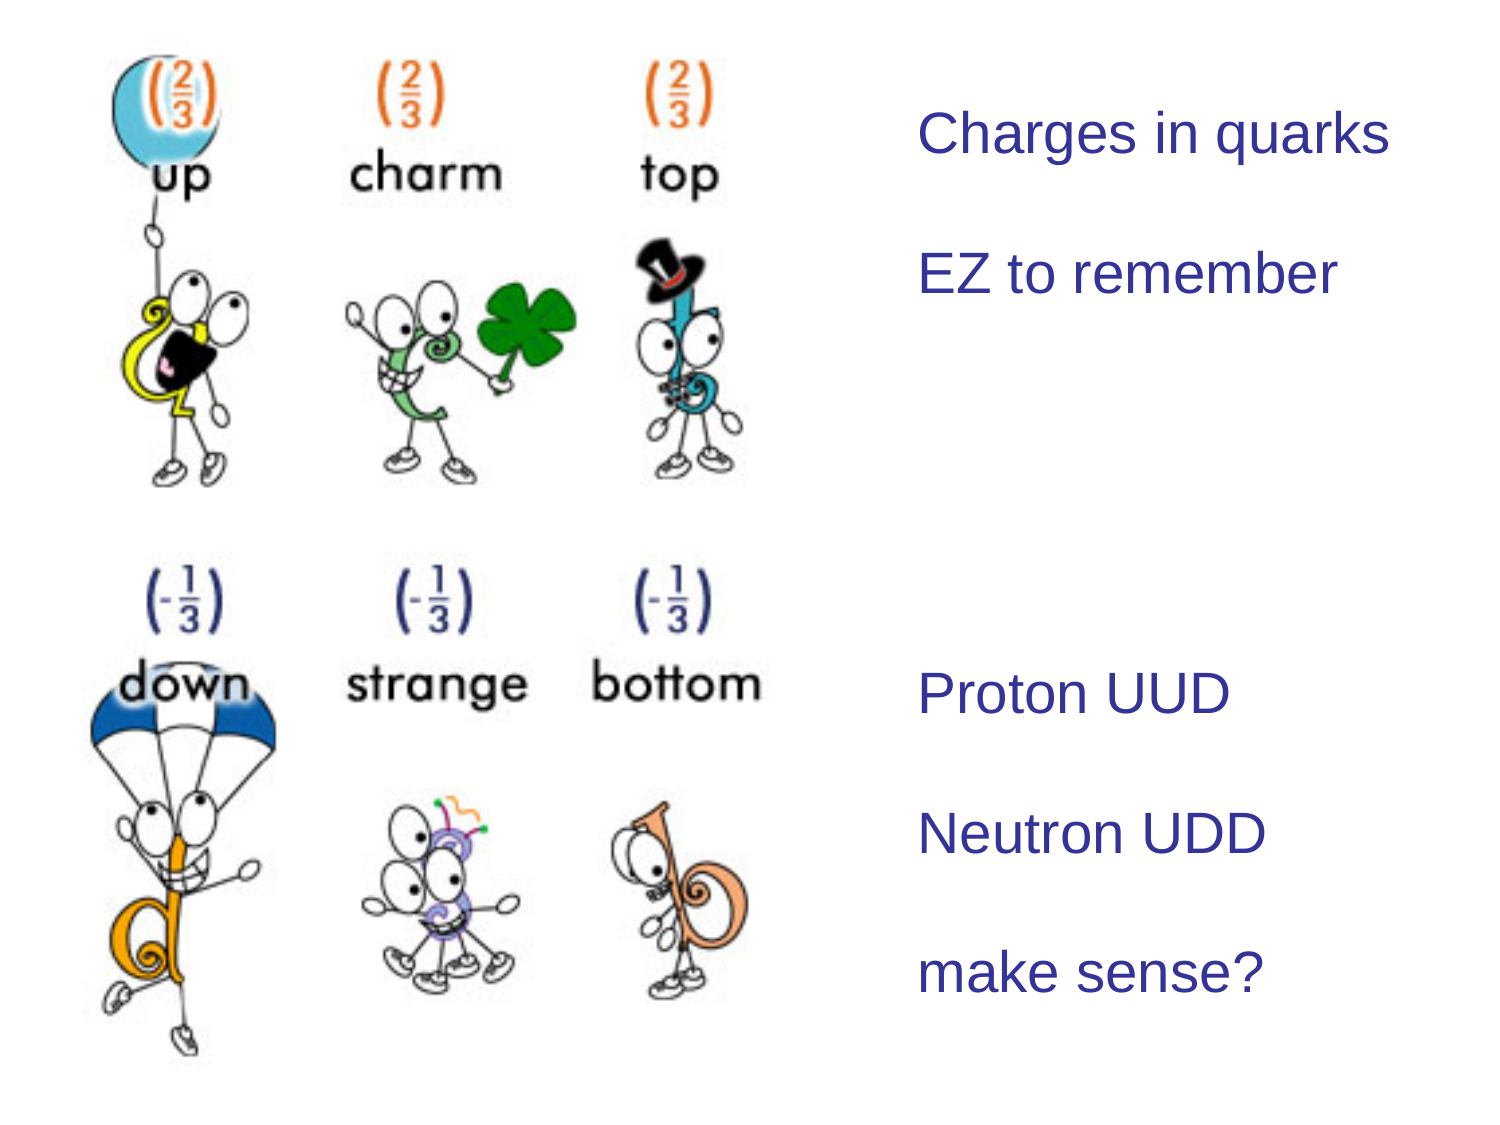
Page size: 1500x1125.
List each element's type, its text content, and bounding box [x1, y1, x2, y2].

text_box Charges in quarks EZ to remember Proton UUD Neutron UDD make sense? [902, 87, 1407, 1012]
picture [62, 37, 801, 1084]
